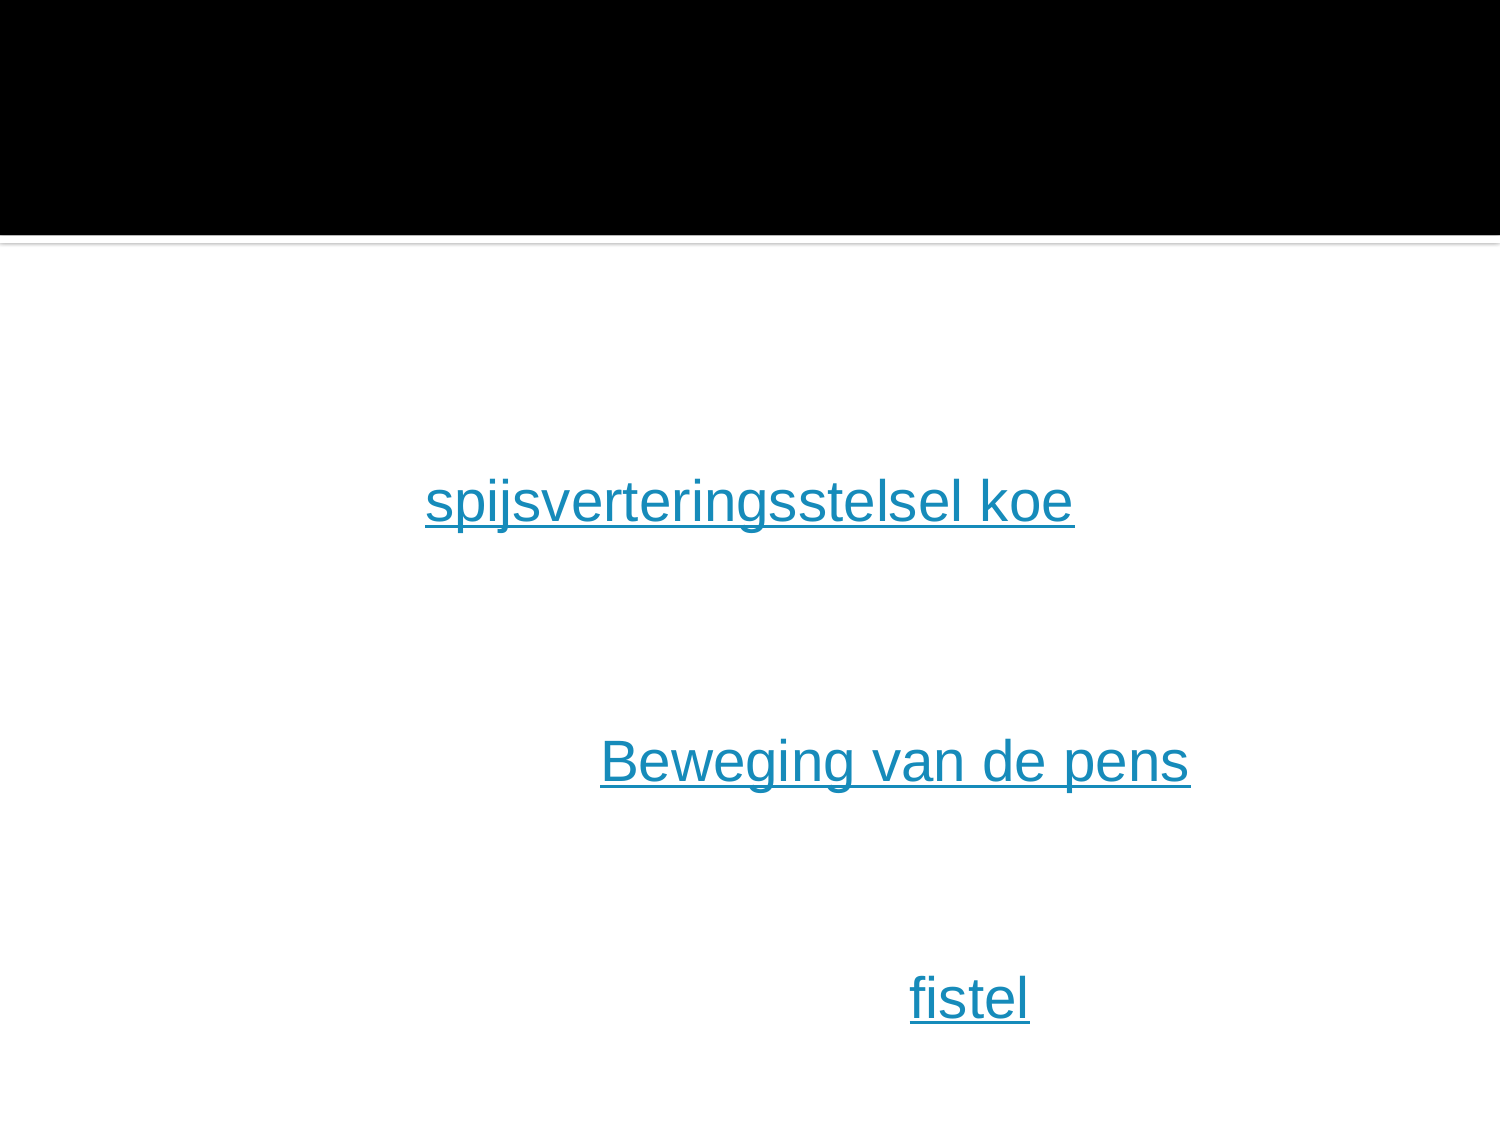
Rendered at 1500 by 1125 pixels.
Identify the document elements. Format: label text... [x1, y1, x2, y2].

text_box spijsverteringsstelsel koe [0, 456, 1500, 681]
text_box Beweging van de pens [194, 716, 1500, 801]
text_box fistel [0, 952, 1500, 1038]
